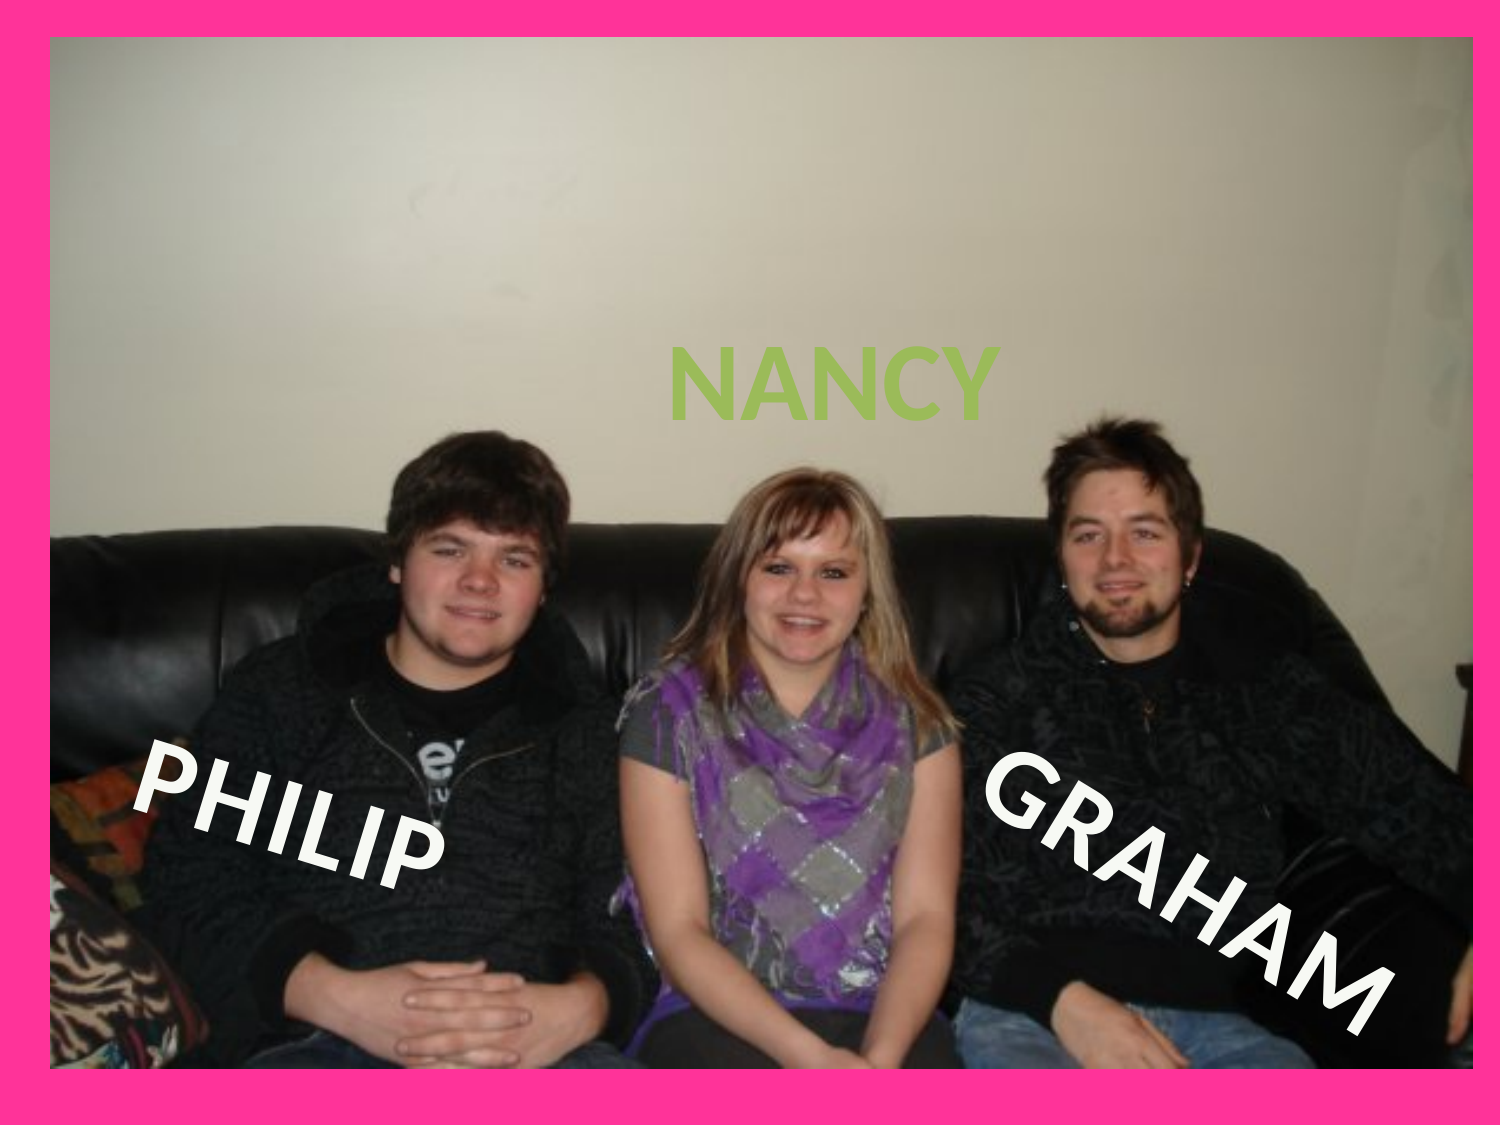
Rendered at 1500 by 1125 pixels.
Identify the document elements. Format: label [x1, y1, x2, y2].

picture [49, 37, 1474, 1070]
